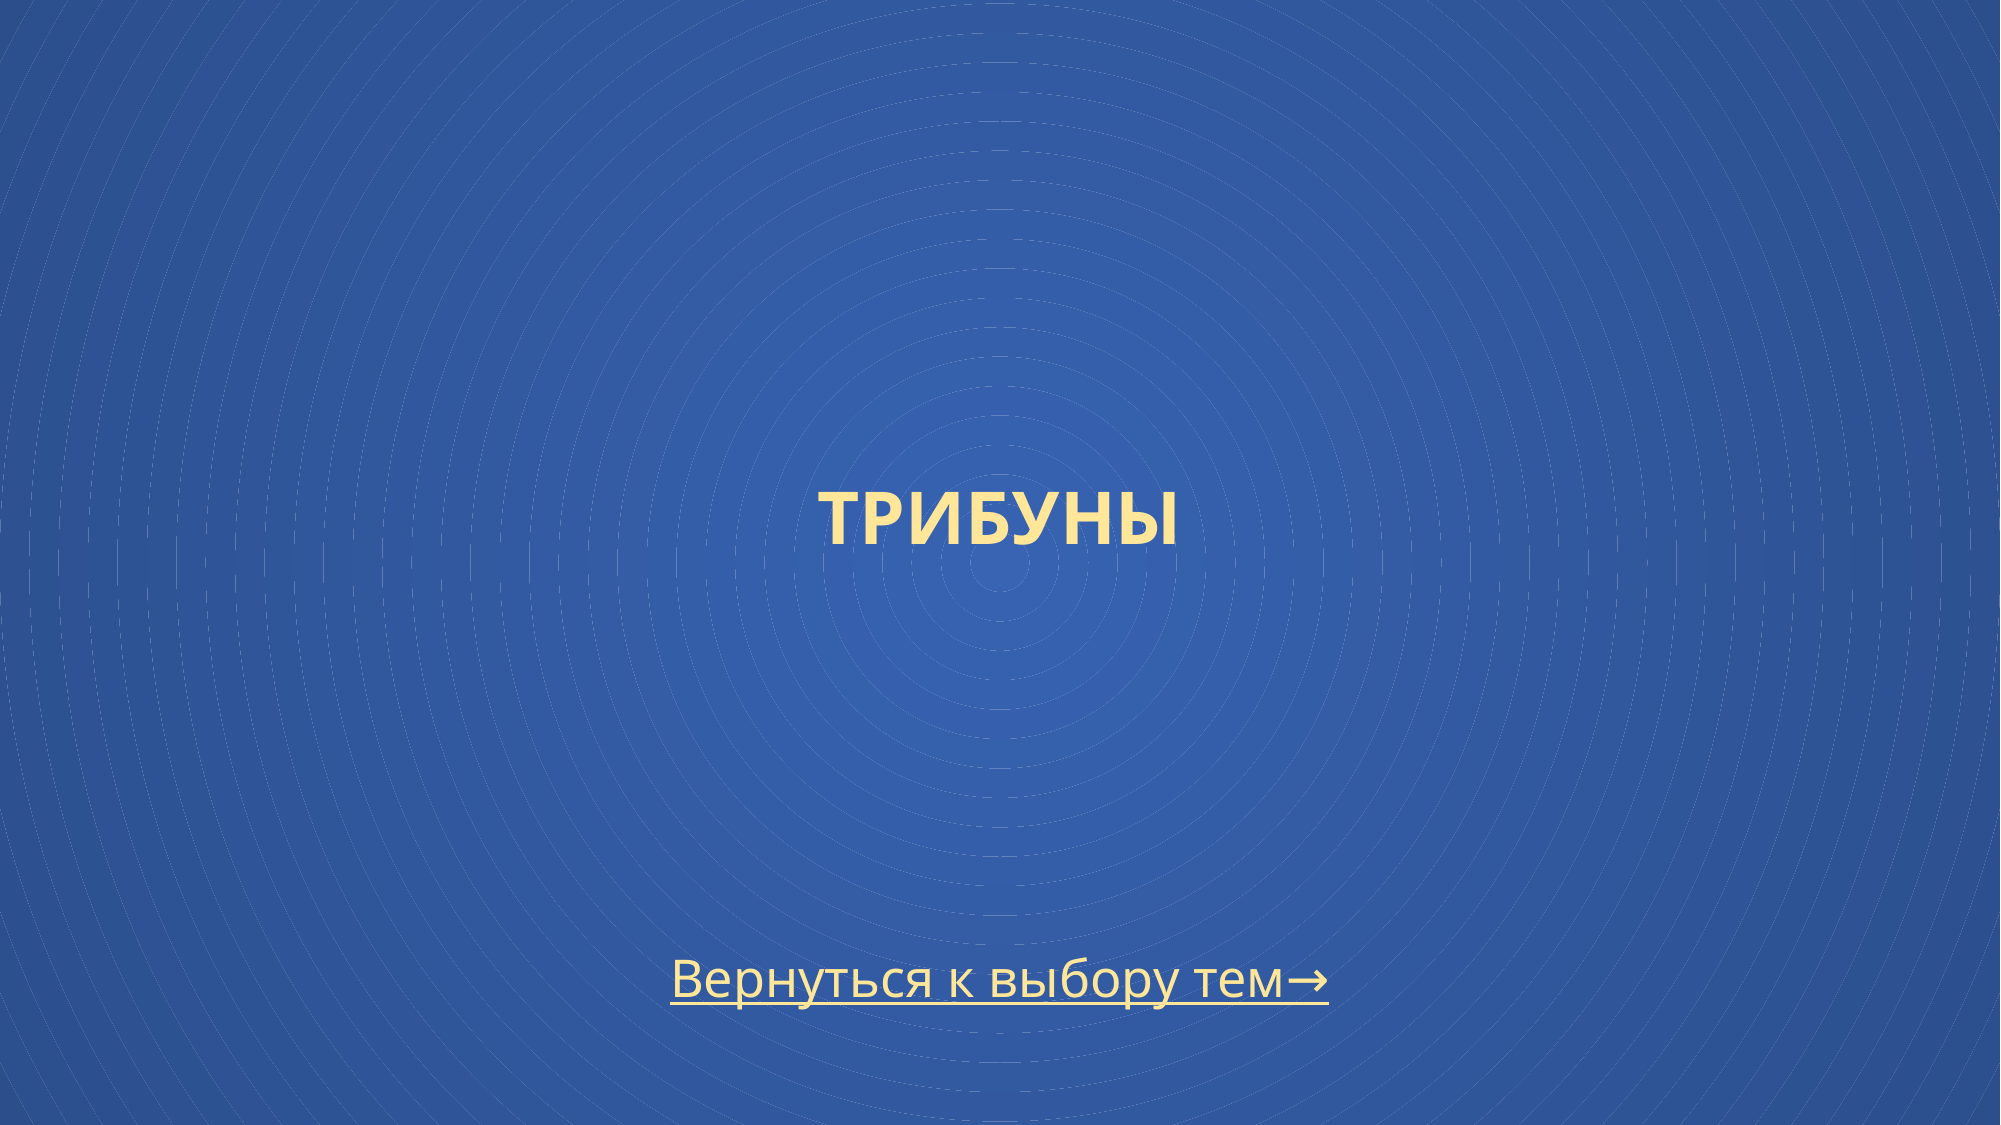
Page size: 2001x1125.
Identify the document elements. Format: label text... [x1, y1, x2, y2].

text_box Вернуться к выбору тем→ [655, 938, 1345, 1016]
title Трибуны [117, 396, 1883, 646]
